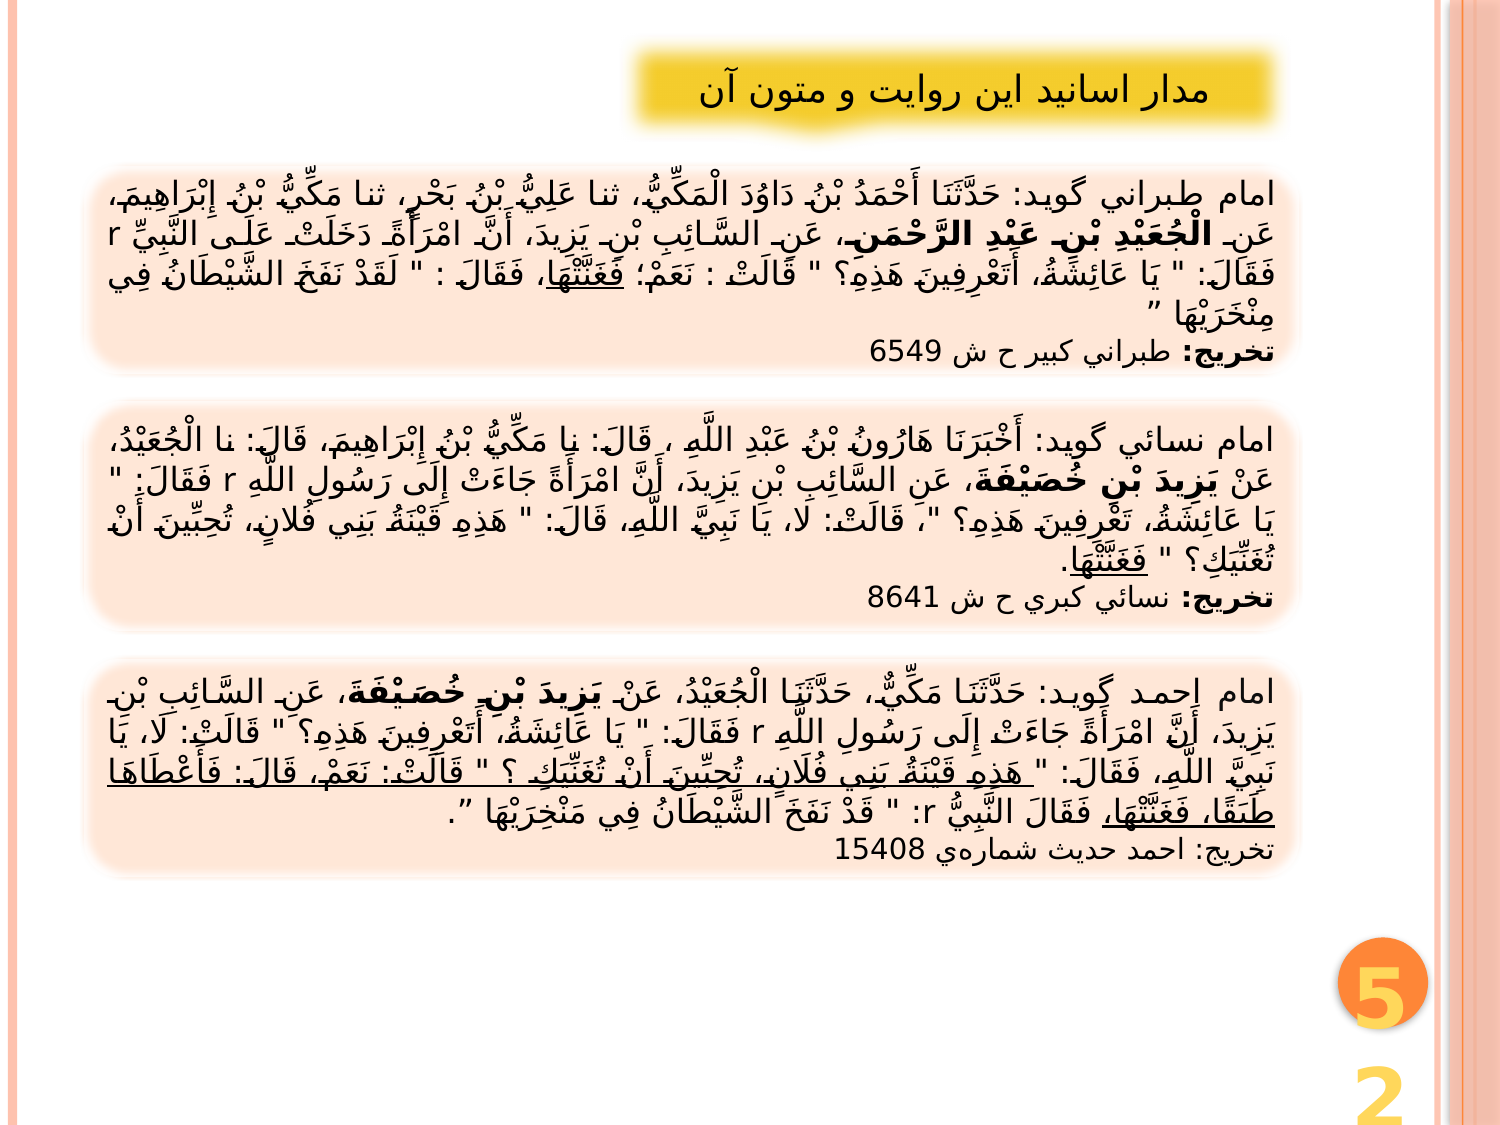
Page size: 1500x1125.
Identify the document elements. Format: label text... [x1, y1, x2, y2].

text_box عَنْ أَبِي هُرَيْرَةَ ا، أَن رَسُولَ اللَّهِ r قَالَ : ” الْجَرَسُ مَزَامِيرُ الشَّيْطَانِ“ [94, 177, 1289, 364]
text_box مسلم ح ش 3957 [648, 62, 1263, 122]
text_box امام طبراني گويد: حَدَّثَنَا أَحْمَدُ بْنُ دَاوُدَ الْمَكِّيُّ، ثنا عَلِيُّ بْنُ بَحْرٍ، ثنا مَكِّيُّ بْنُ إِبْرَاهِيمَ، عَنِ الْجُعَيْدِ بْنِ عَبْدِ الرَّحْمَنِ، عَنِ السَّائِبِ بْنِ يَزِيدَ، أَنَّ امْرَأَةً دَخَلَتْ عَلَى النَّبِيِّ r فَقَالَ: " يَا عَائِشَةُ، أَتَعْرِفِينَ هَذِهِ؟ " قَالَتْ : نَعَمْ؛ فَغَنَّتْهَا، فَقَالَ : " لَقَدْ نَفَخَ الشَّيْطَانُ فِي مِنْخَرَيْهَا ” تخريج: طبراني كبير ح ش 6549 [97, 179, 1287, 361]
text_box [644, 59, 1266, 126]
text_box امام نسائي گويد: أَخْبَرَنَا هَارُونُ بْنُ عَبْدِ اللَّهِ ، قَالَ: نا مَكِّيُّ بْنُ إِبْرَاهِيمَ، قَالَ: نا الْجُعَيْدُ، عَنْ يَزِيدَ بْنِ خُصَيْفَةَ، عَنِ السَّائِبِ بْنِ يَزِيدَ، أَنَّ امْرَأَةً جَاءَتْ إِلَى رَسُولِ اللَّهِ r فَقَالَ: " يَا عَائِشَةُ، تَعْرِفِينَ هَذِهِ؟ "، قَالَتْ: لا، يَا نَبِيَّ اللَّهِ، قَالَ: " هَذِهِ قَيْنَةُ بَنِي فُلانٍ، تُحِبِّينَ أَنْ تُغَنِّيَكِ؟ " فَغَنَّتْهَا. تخريج: نسائي كبري ح ش 8641 [96, 413, 1288, 620]
text_box امام احمد گويد: حَدَّثَنَا مَكِّيٌّ، حَدَّثَنَا الْجُعَيْدُ، عَنْ يَزِيدَ بْنِ خُصَيْفَةَ، عَنِ السَّائِبِ بْنِ يَزِيدَ، أَنَّ امْرَأَةً جَاءَتْ إِلَى رَسُولِ اللَّهِ r فَقَالَ: " يَا عَائِشَةُ، أَتَعْرِفِينَ هَذِهِ؟ " قَالَتْ: لَا، يَا نَبِيَّ اللَّهِ، فَقَالَ: " هَذِهِ قَيْنَةُ بَنِي فُلَانٍ، تُحِبِّينَ أَنْ تُغَنِّيَكِ ؟ " قَالَتْ: نَعَمْ، قَالَ: فَأَعْطَاهَا طَبَقًا، فَغَنَّتْهَا، فَقَالَ النَّبِيُّ r: " قَدْ نَفَخَ الشَّيْطَانُ فِي مَنْخِرَيْهَا ”. تخريج: احمد حديث شماره‌ي 15408 [95, 670, 1288, 866]
text_box 52 [1318, 937, 1444, 1125]
text_box مدار اسانيد اين روايت و متون آن [653, 67, 1258, 117]
